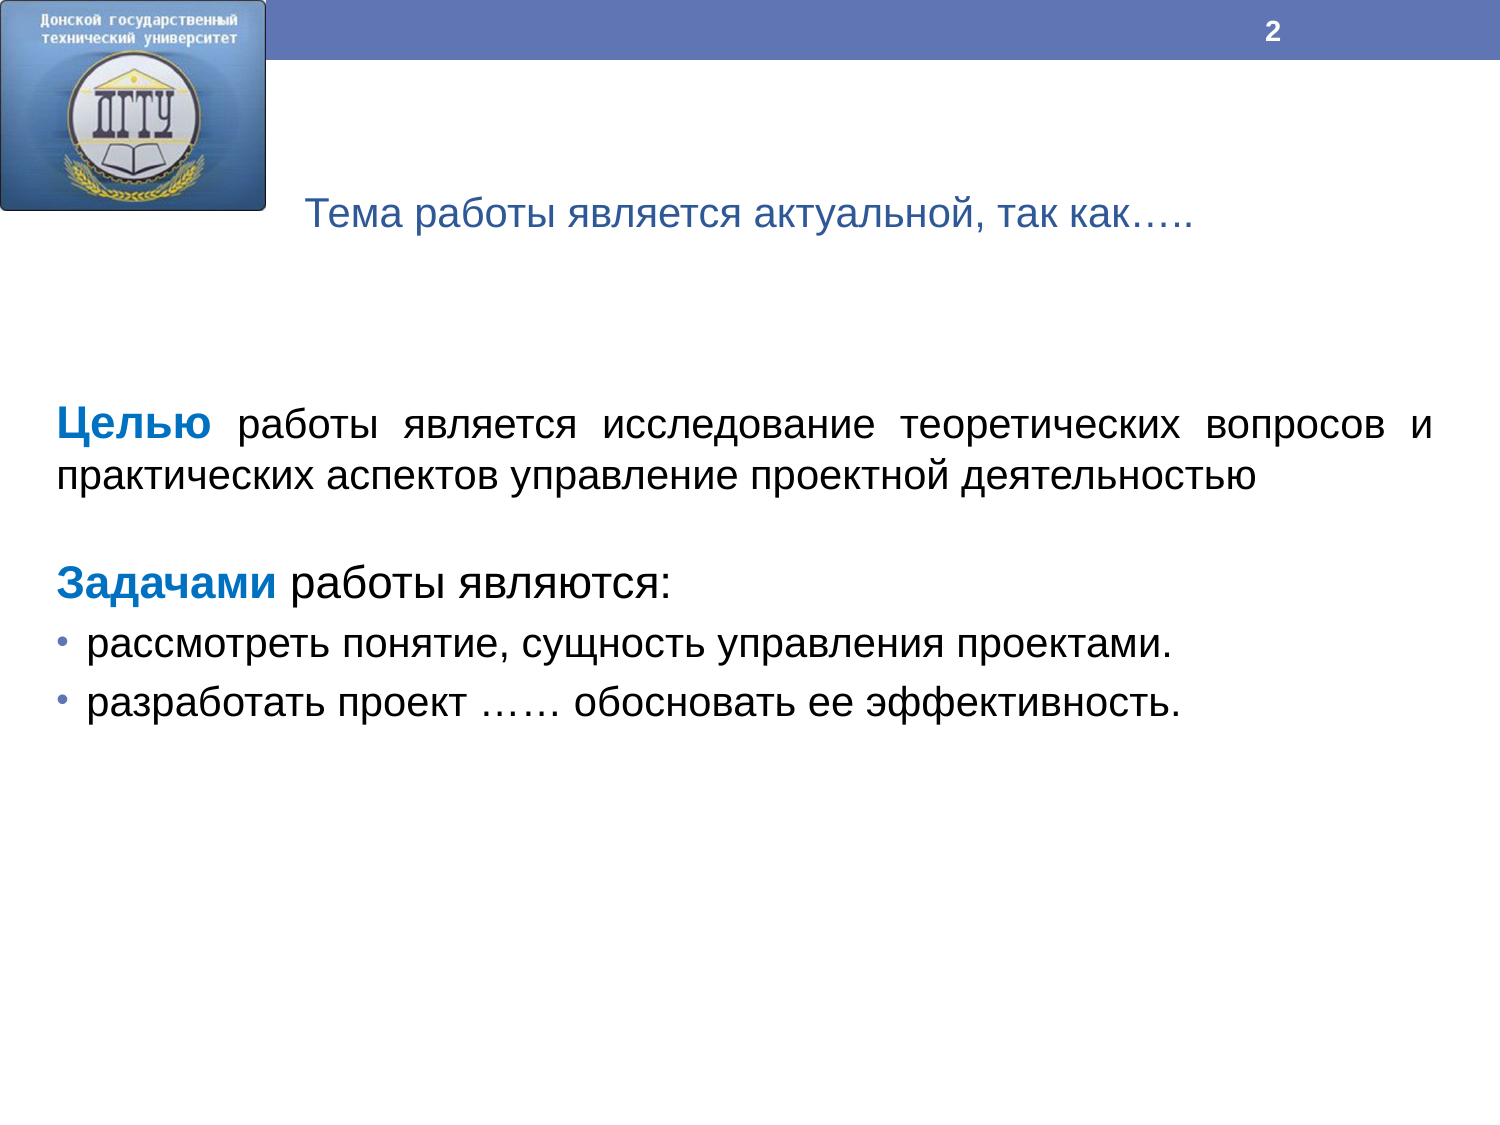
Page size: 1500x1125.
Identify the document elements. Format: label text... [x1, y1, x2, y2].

list Целью работы является исследование теоретических вопросов и практических аспектов управление проектной деятельностью Задачами работы являются: рассмотреть понятие, сущность управления проектами. разработать проект …… обосновать ее эффективность. [41, 385, 1449, 1094]
title Тема работы является актуальной, так как….. [289, 69, 1445, 353]
slide_number 2 [1250, 3, 1425, 57]
picture [0, 0, 266, 212]
